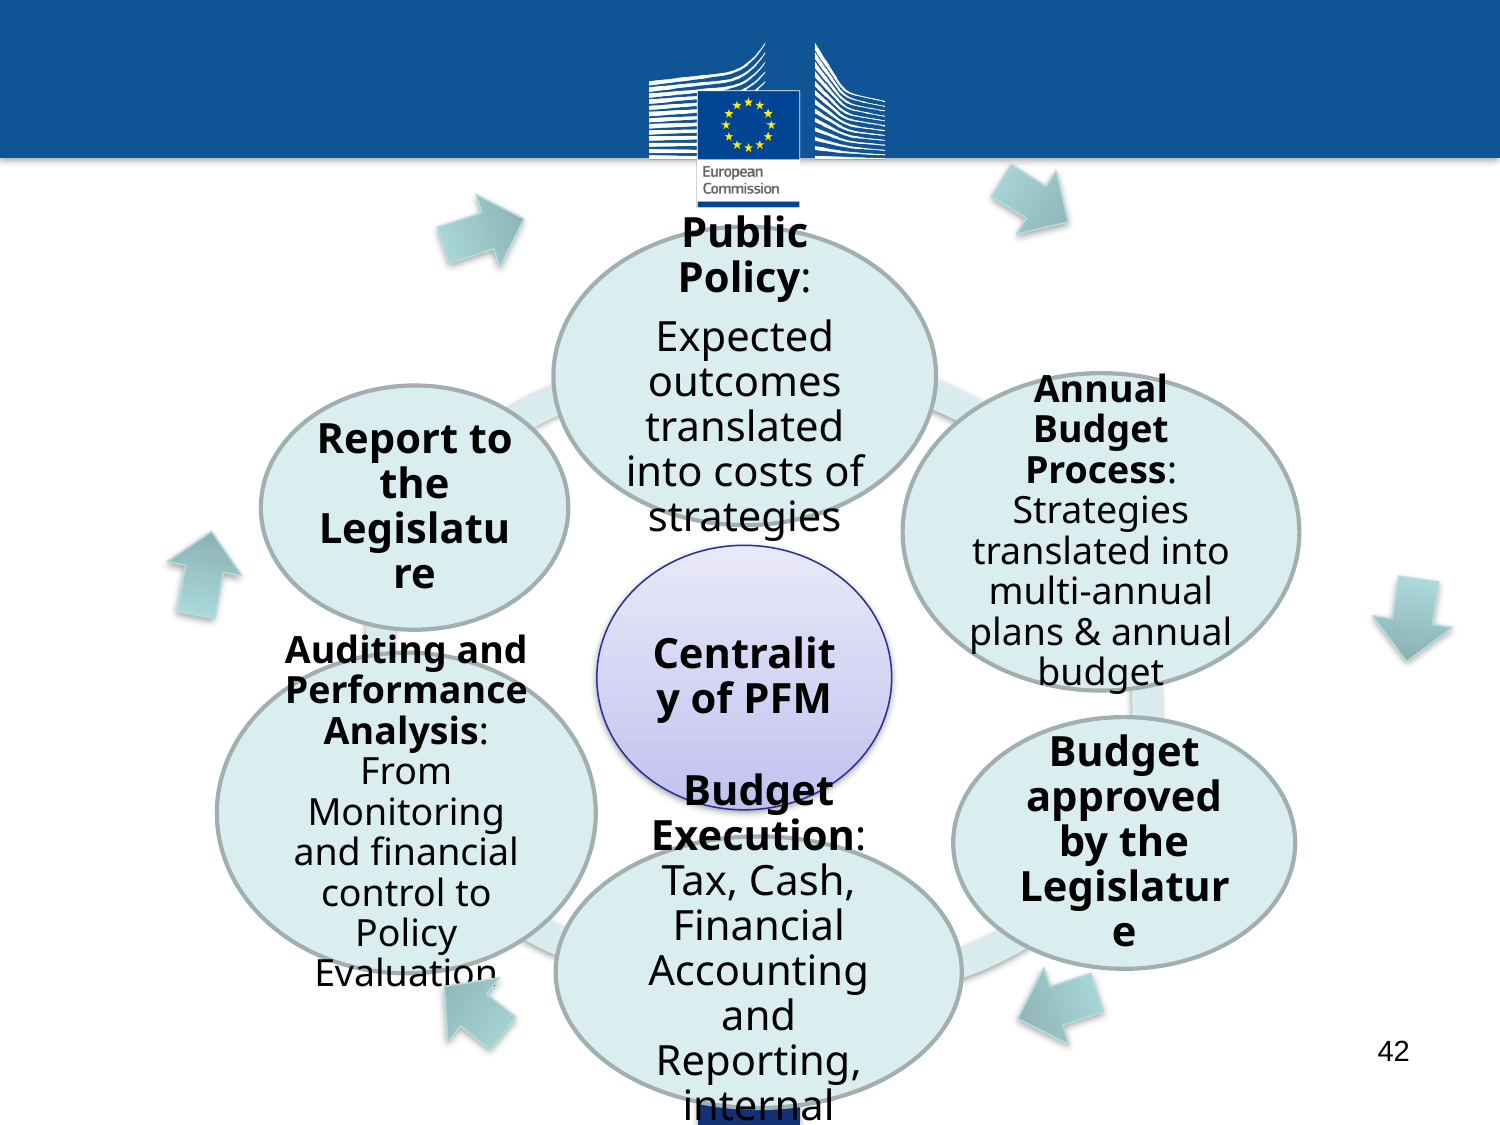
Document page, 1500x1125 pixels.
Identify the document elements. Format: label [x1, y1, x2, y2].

text_box [1443, 625, 1454, 636]
picture [649, 42, 885, 208]
list [123, 253, 1438, 1093]
text_box [990, 163, 1069, 235]
text_box [436, 193, 525, 252]
